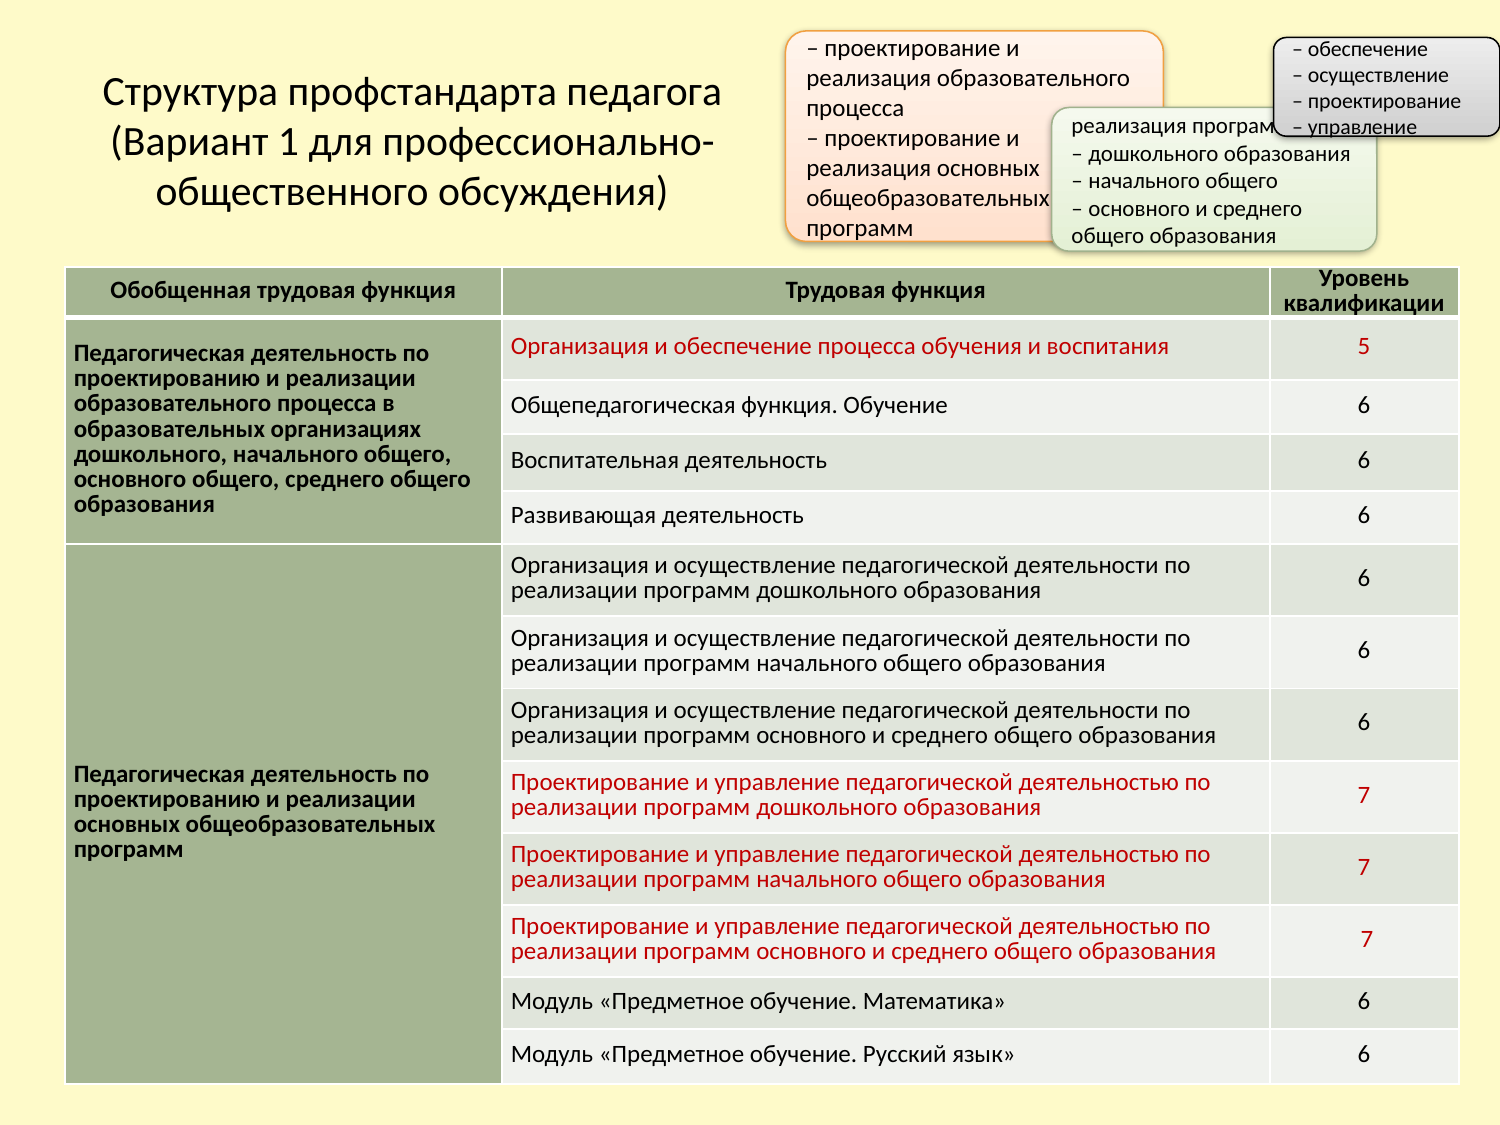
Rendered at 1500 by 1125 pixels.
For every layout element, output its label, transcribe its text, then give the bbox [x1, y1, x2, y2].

table_cell 6 [1271, 978, 1458, 1028]
table_header Обобщенная трудовая функция [66, 268, 501, 315]
table_cell Общепедагогическая функция. Обучение [503, 381, 1269, 433]
table_cell Проектирование и управление педагогической деятельностью по реализации программ основного и среднего общего образования [503, 906, 1269, 976]
table_cell 7 [1271, 834, 1458, 904]
table_cell 6 [1271, 492, 1458, 543]
table_cell 6 [1271, 1030, 1458, 1083]
text_box – проектирование и реализация образовательного процесса – проектирование и реализация основных общеобразовательных программ [784, 30, 1165, 243]
table_cell Организация и осуществление педагогической деятельности по реализации программ начального общего образования [503, 617, 1269, 688]
table_header Трудовая функция [503, 268, 1269, 315]
table_cell 6 [1271, 545, 1458, 615]
table_header Уровень квалификации [1271, 268, 1458, 315]
table_cell Воспитательная деятельность [503, 435, 1269, 490]
table_cell Модуль «Предметное обучение. Русский язык» [503, 1030, 1269, 1083]
table_cell 6 [1271, 689, 1458, 760]
table_cell Организация и обеспечение процесса обучения и воспитания [503, 320, 1269, 379]
table_cell Педагогическая деятельность по проектированию и реализации образовательного процесса в образовательных организациях дошкольного, начального общего, основного общего, среднего общего образования [66, 320, 501, 543]
table_cell Проектирование и управление педагогической деятельностью по реализации программ дошкольного образования [503, 762, 1269, 832]
title Структура профстандарта педагога (Вариант 1 для профессионально-общественного обсуждения) [75, 45, 750, 233]
table_cell 6 [1271, 381, 1458, 433]
table_cell Организация и осуществление педагогической деятельности по реализации программ дошкольного образования [503, 545, 1269, 615]
table_cell 5 [1271, 320, 1458, 379]
table_cell 6 [1271, 435, 1458, 490]
table_cell 6 [1271, 617, 1458, 688]
text_box – обеспечение – осуществление – проектирование – управление [1272, 36, 1500, 138]
table_cell Педагогическая деятельность по проектированию и реализации основных общеобразовательных программ [66, 545, 501, 1083]
table_cell Развивающая деятельность [503, 492, 1269, 543]
table_cell 7 [1271, 906, 1458, 976]
table_cell 7 [1271, 762, 1458, 832]
table_cell Модуль «Предметное обучение. Математика» [503, 978, 1269, 1028]
text_box реализация программ: – дошкольного образования – начального общего – основного и среднего общего образования [1050, 106, 1378, 252]
table_cell Организация и осуществление педагогической деятельности по реализации программ основного и среднего общего образования [503, 689, 1269, 760]
table_cell Проектирование и управление педагогической деятельностью по реализации программ начального общего образования [503, 834, 1269, 904]
